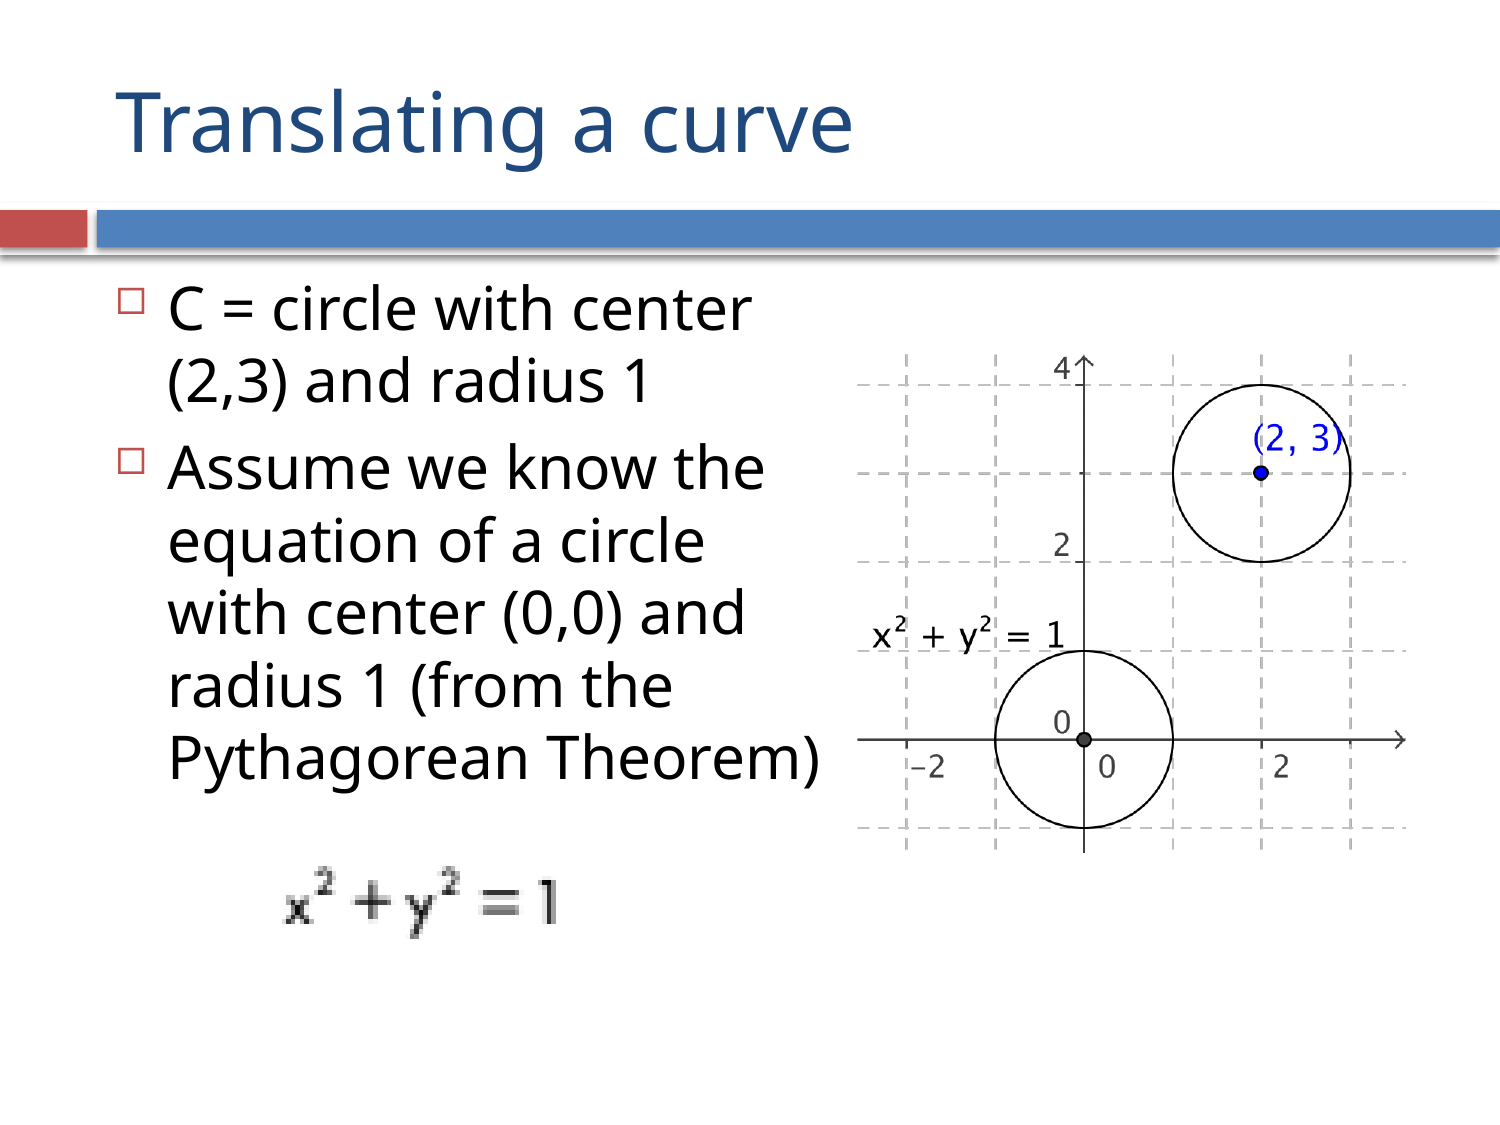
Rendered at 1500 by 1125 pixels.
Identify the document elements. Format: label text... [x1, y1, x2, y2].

title Translating a curve [100, 37, 1438, 200]
picture [857, 354, 1406, 853]
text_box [273, 837, 562, 950]
list C = circle with center (2,3) and radius 1 Assume we know the equation of a circle with center (0,0) and radius 1 (from the Pythagorean Theorem) [100, 262, 844, 1049]
